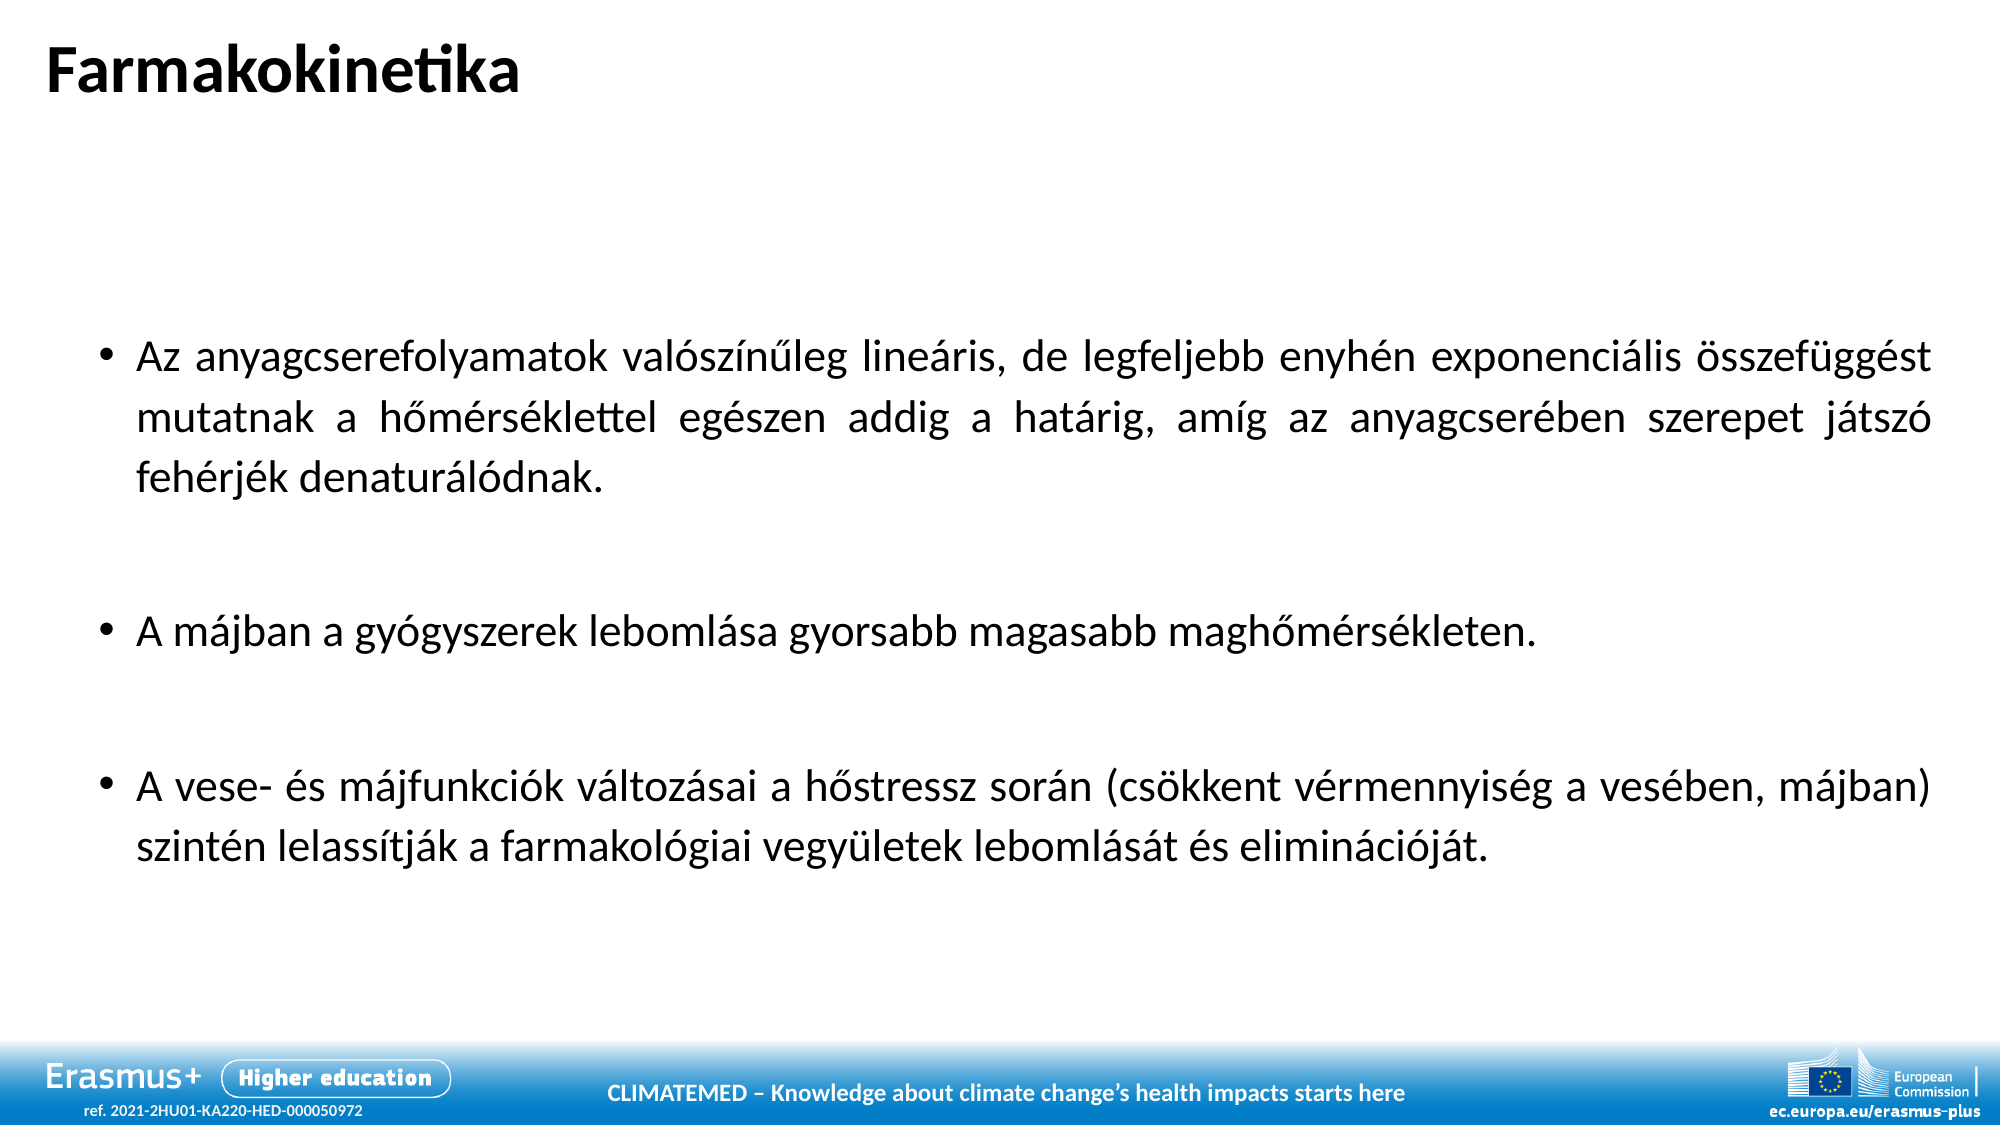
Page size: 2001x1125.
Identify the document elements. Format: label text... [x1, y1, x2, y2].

list Az anyagcserefolyamatok valószínűleg lineáris, de legfeljebb enyhén exponenciális összefüggést mutatnak a hőmérséklettel egészen addig a határig, amíg az anyagcserében szerepet játszó fehérjék denaturálódnak. A májban a gyógyszerek lebomlása gyorsabb magasabb maghőmérsékleten. A vese- és májfunkciók változásai a hőstressz során (csökkent vérmennyiség a vesében, májban) szintén lelassítják a farmakológiai vegyületek lebomlását és eliminációját. [83, 312, 1949, 1035]
picture [0, 899, 2000, 1125]
title Farmakokinetika [31, 25, 1984, 116]
